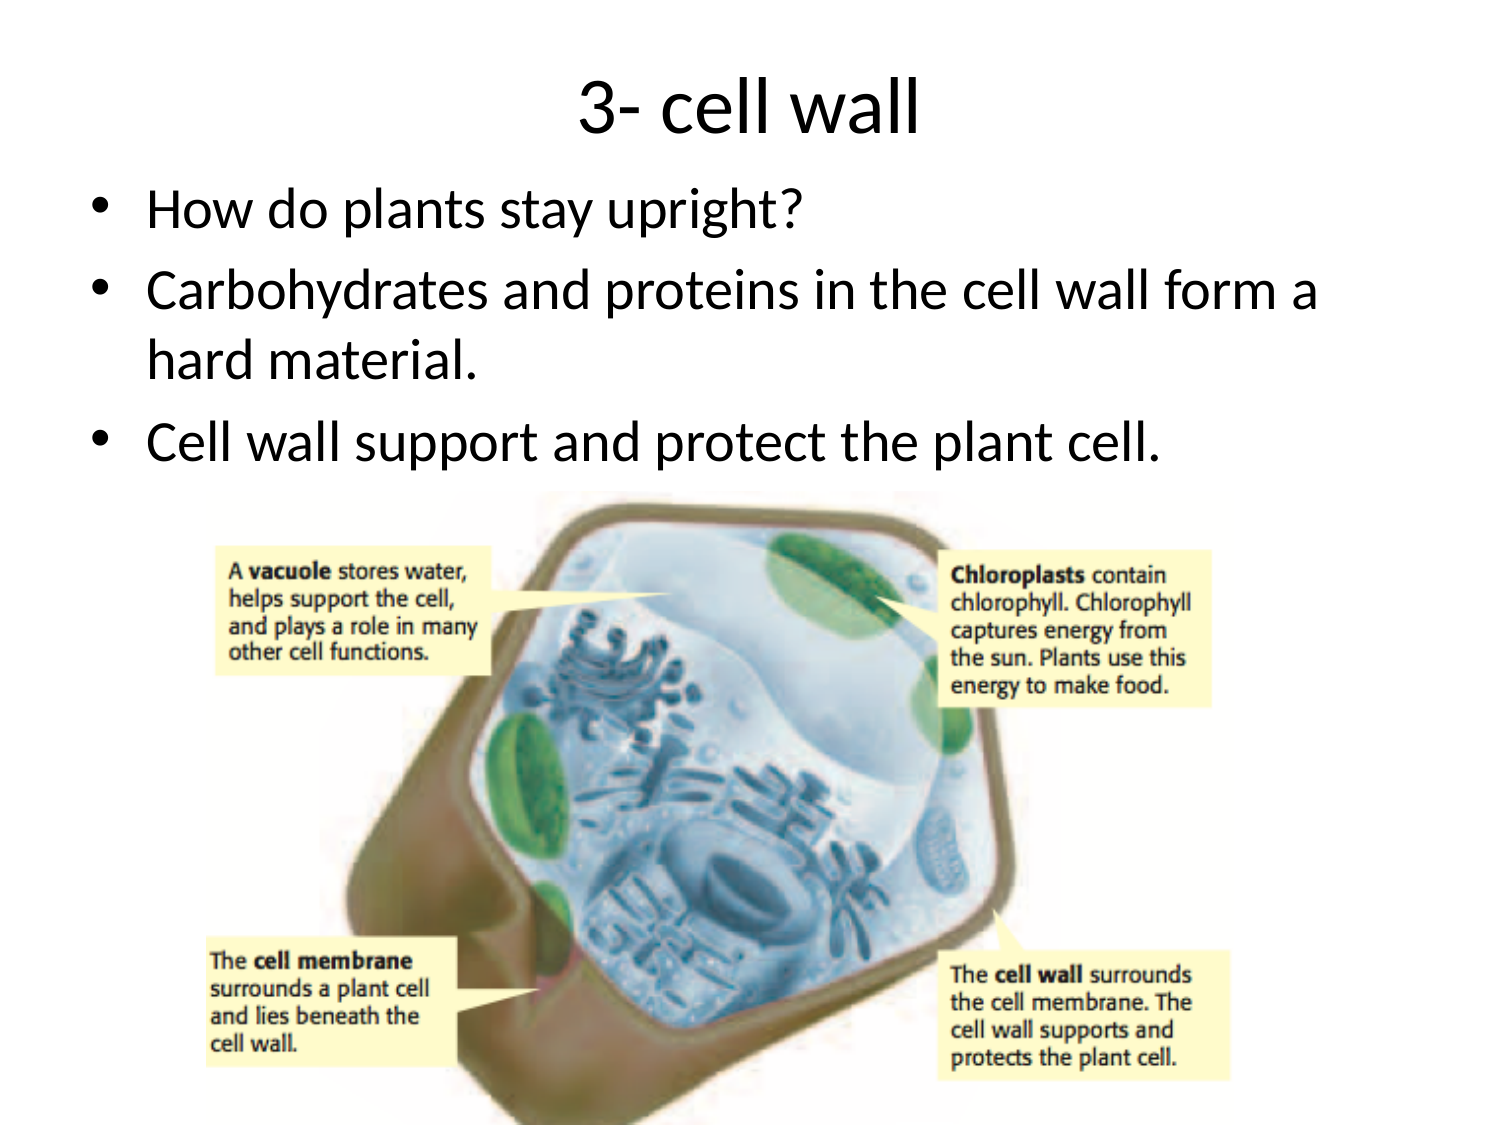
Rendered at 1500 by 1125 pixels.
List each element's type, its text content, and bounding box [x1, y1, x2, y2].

picture [205, 490, 1234, 1125]
title 3- cell wall [75, 45, 1425, 157]
list How do plants stay upright? Carbohydrates and proteins in the cell wall form a hard material. Cell wall support and protect the plant cell. [75, 162, 1425, 544]
